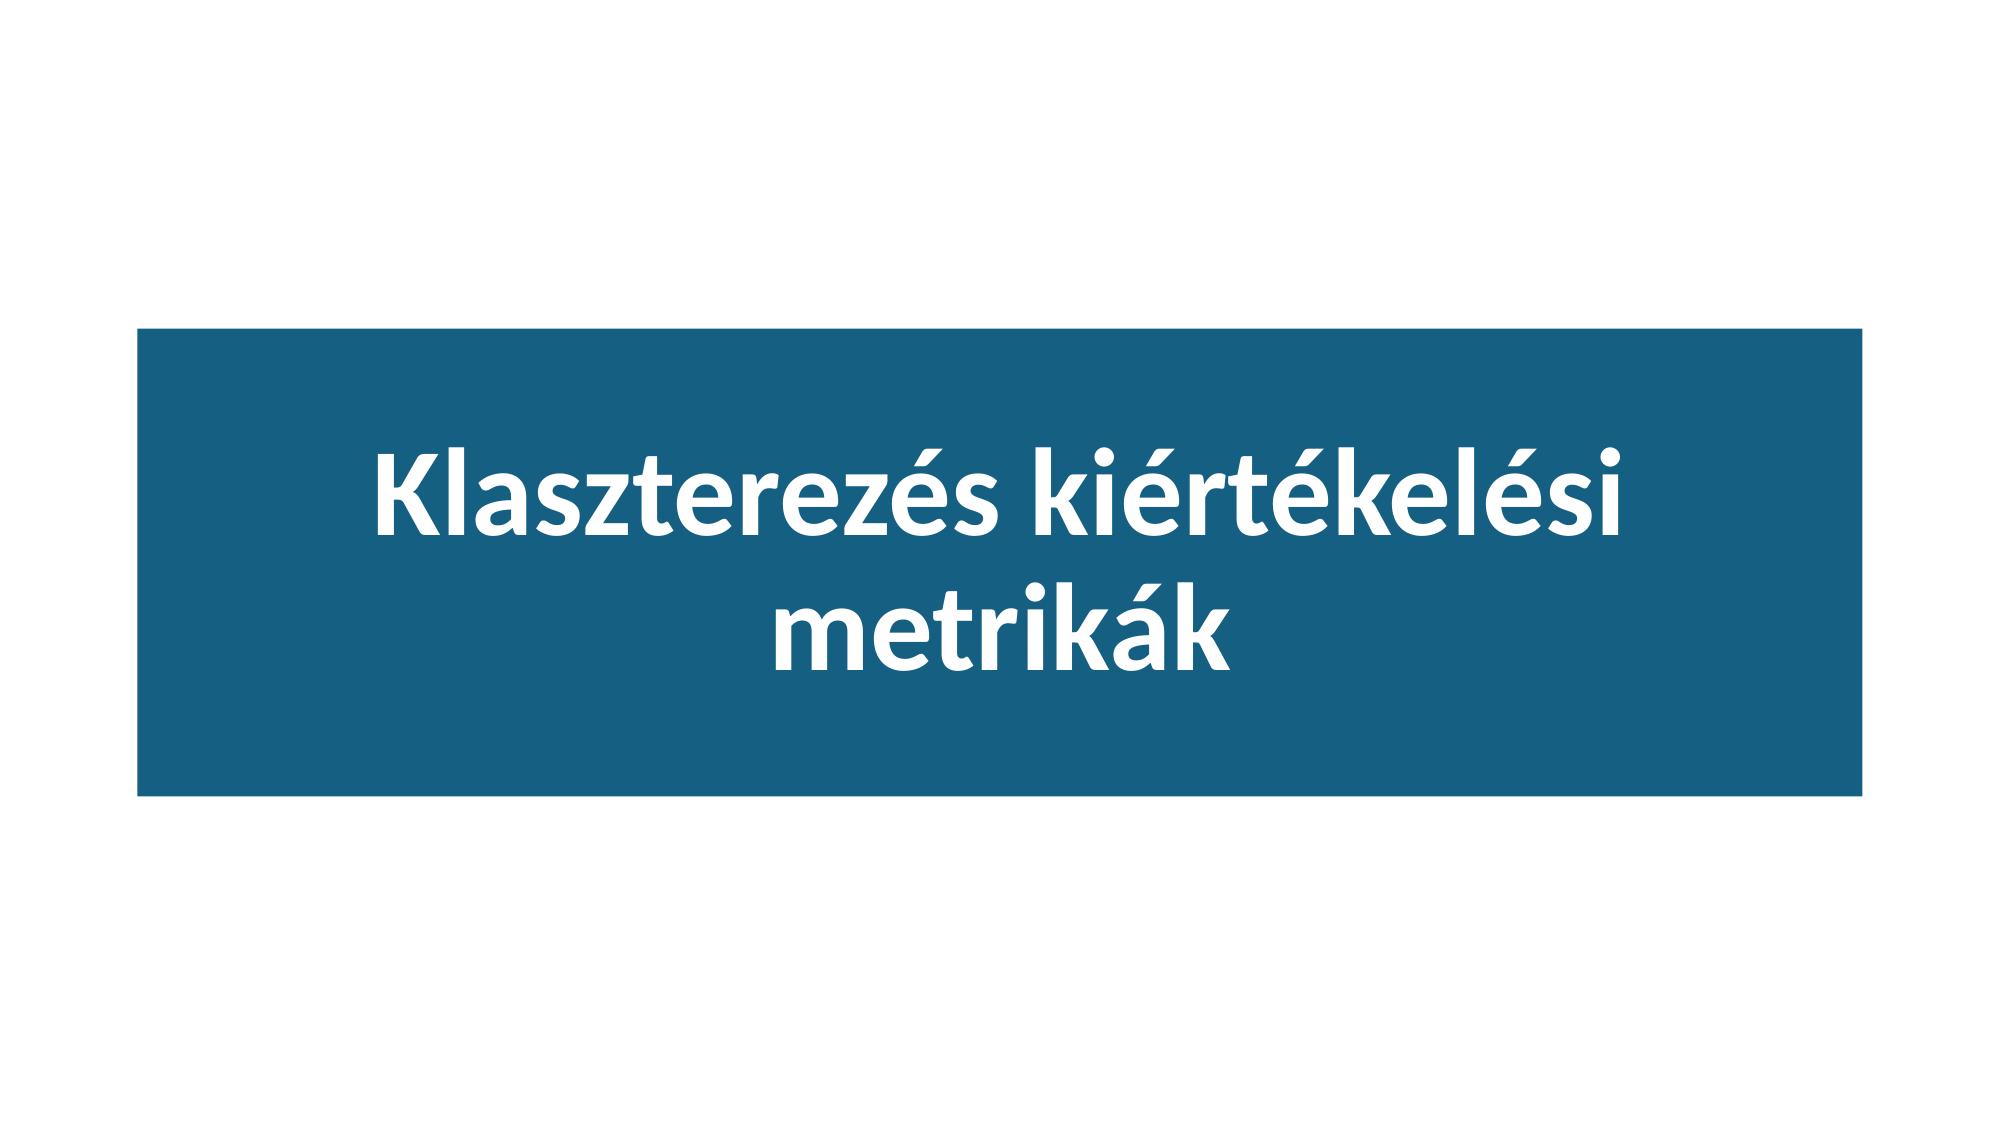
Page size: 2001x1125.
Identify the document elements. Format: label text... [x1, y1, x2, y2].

title Klaszterezés kiértékelési metrikák [137, 328, 1863, 797]
